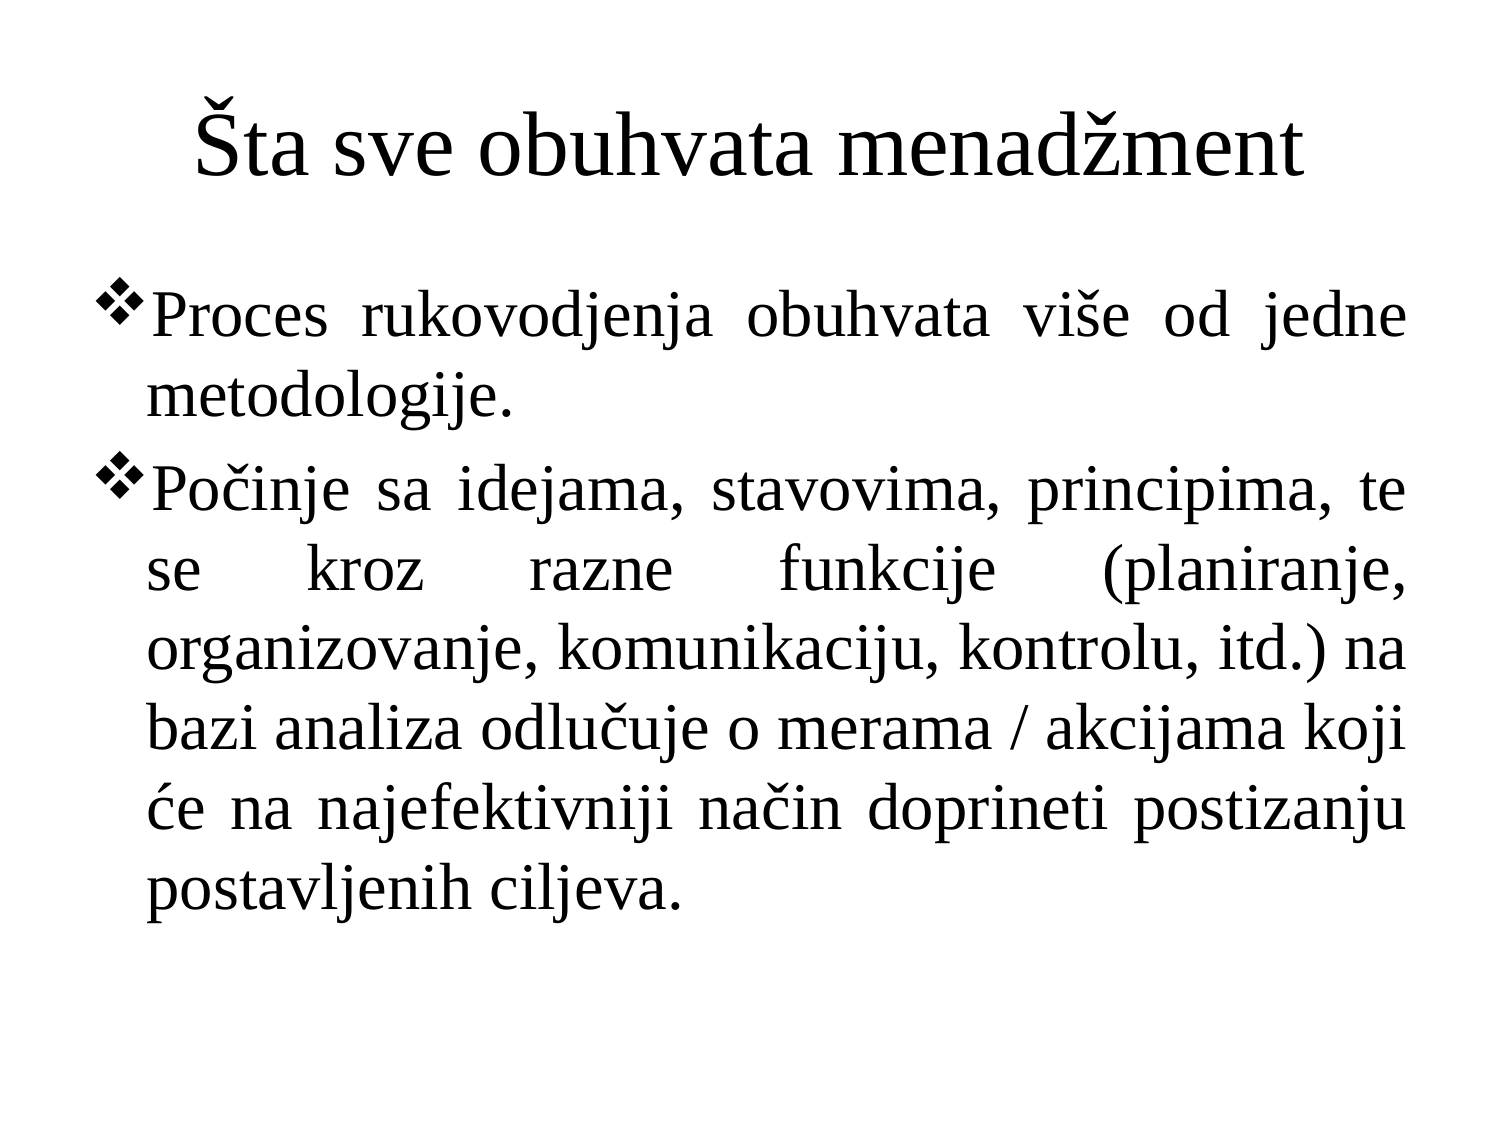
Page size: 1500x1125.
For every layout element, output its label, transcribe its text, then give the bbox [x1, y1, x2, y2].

title Šta sve obuhvata menadžment [75, 45, 1425, 233]
list Proces rukovodjenja obuhvata više od jedne metodologije. Počinje sa idejama, stavovima, principima, te se kroz razne funkcije (planiranje, organizovanje, komunikaciju, kontrolu, itd.) na bazi analiza odlučuje o merama / akcijama koji će na najefektivniji način doprineti postizanju postavljenih ciljeva. [75, 262, 1425, 1005]
